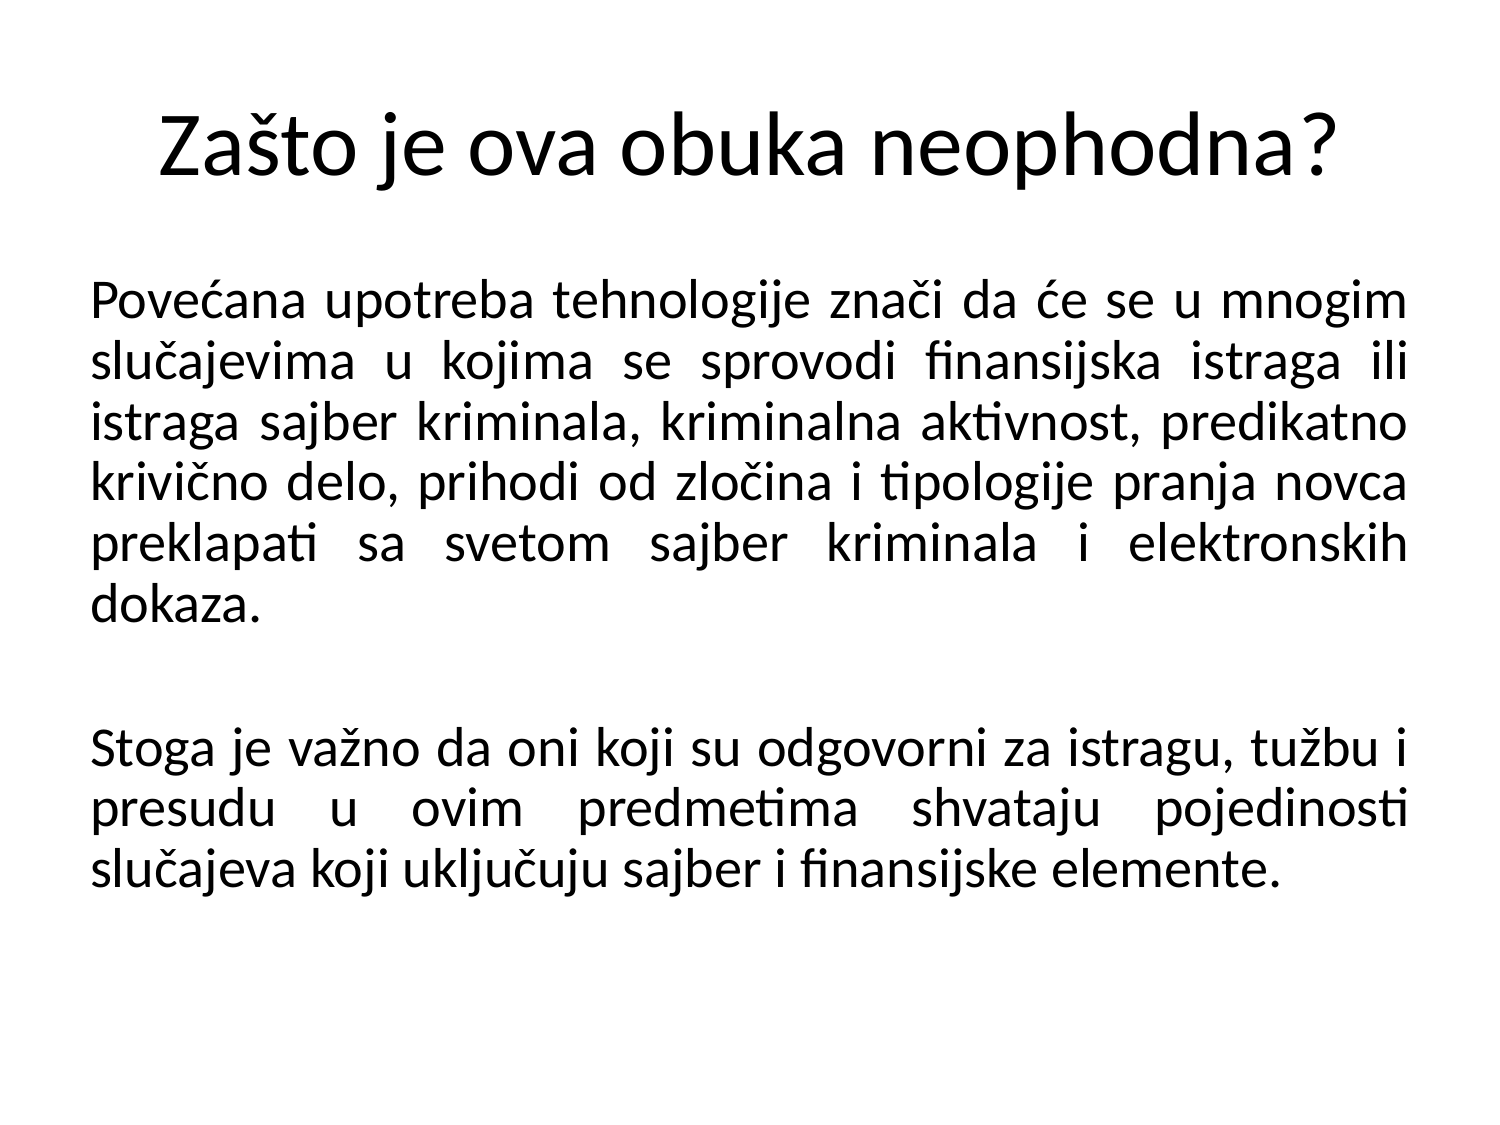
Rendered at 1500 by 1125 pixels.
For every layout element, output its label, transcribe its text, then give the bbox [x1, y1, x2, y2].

title Zašto je ova obuka neophodna? [75, 45, 1425, 233]
list Povećana upotreba tehnologije znači da će se u mnogim slučajevima u kojima se sprovodi finansijska istraga ili istraga sajber kriminala, kriminalna aktivnost, predikatno krivično delo, prihodi od zločina i tipologije pranja novca preklapati sa svetom sajber kriminala i elektronskih dokaza. Stoga je važno da oni koji su odgovorni za istragu, tužbu i presudu u ovim predmetima shvataju pojedinosti slučajeva koji uključuju sajber i finansijske elemente. [75, 262, 1425, 1005]
